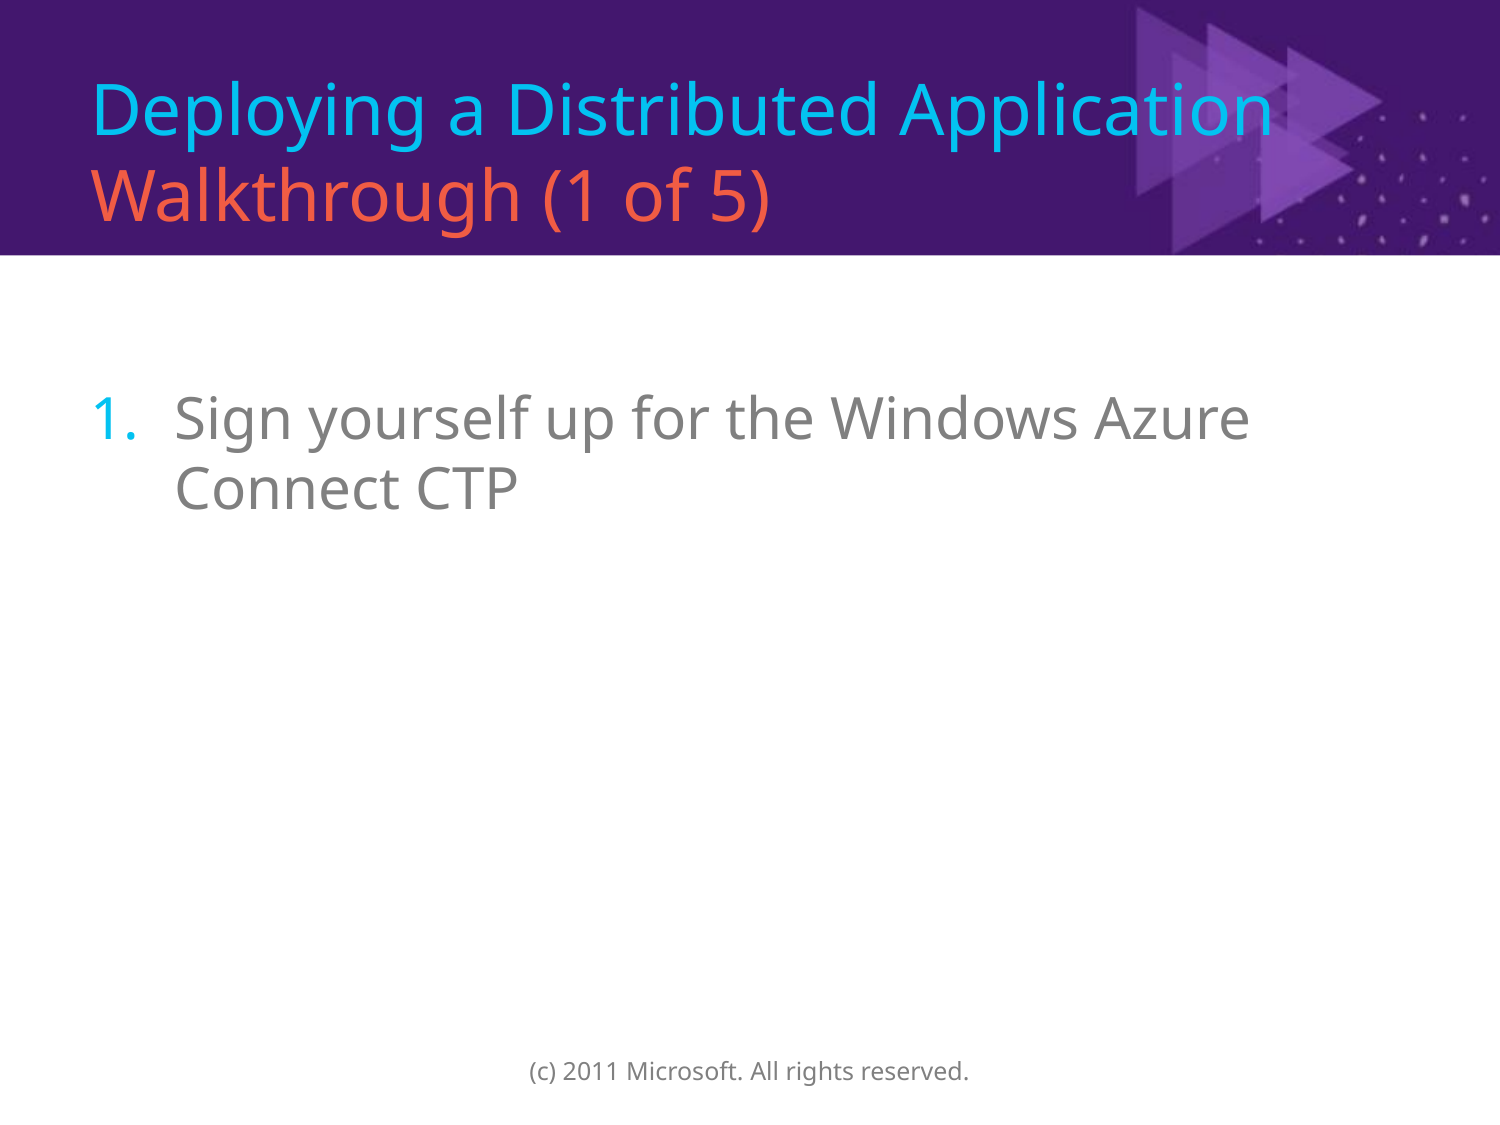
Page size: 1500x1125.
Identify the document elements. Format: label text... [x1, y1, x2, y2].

footer (c) 2011 Microsoft. All rights reserved. [512, 1042, 988, 1103]
title Deploying a Distributed Application Walkthrough (1 of 5) [75, 56, 1425, 244]
list Sign yourself up for the Windows Azure Connect CTP [75, 373, 1425, 1005]
picture [0, 0, 1500, 255]
